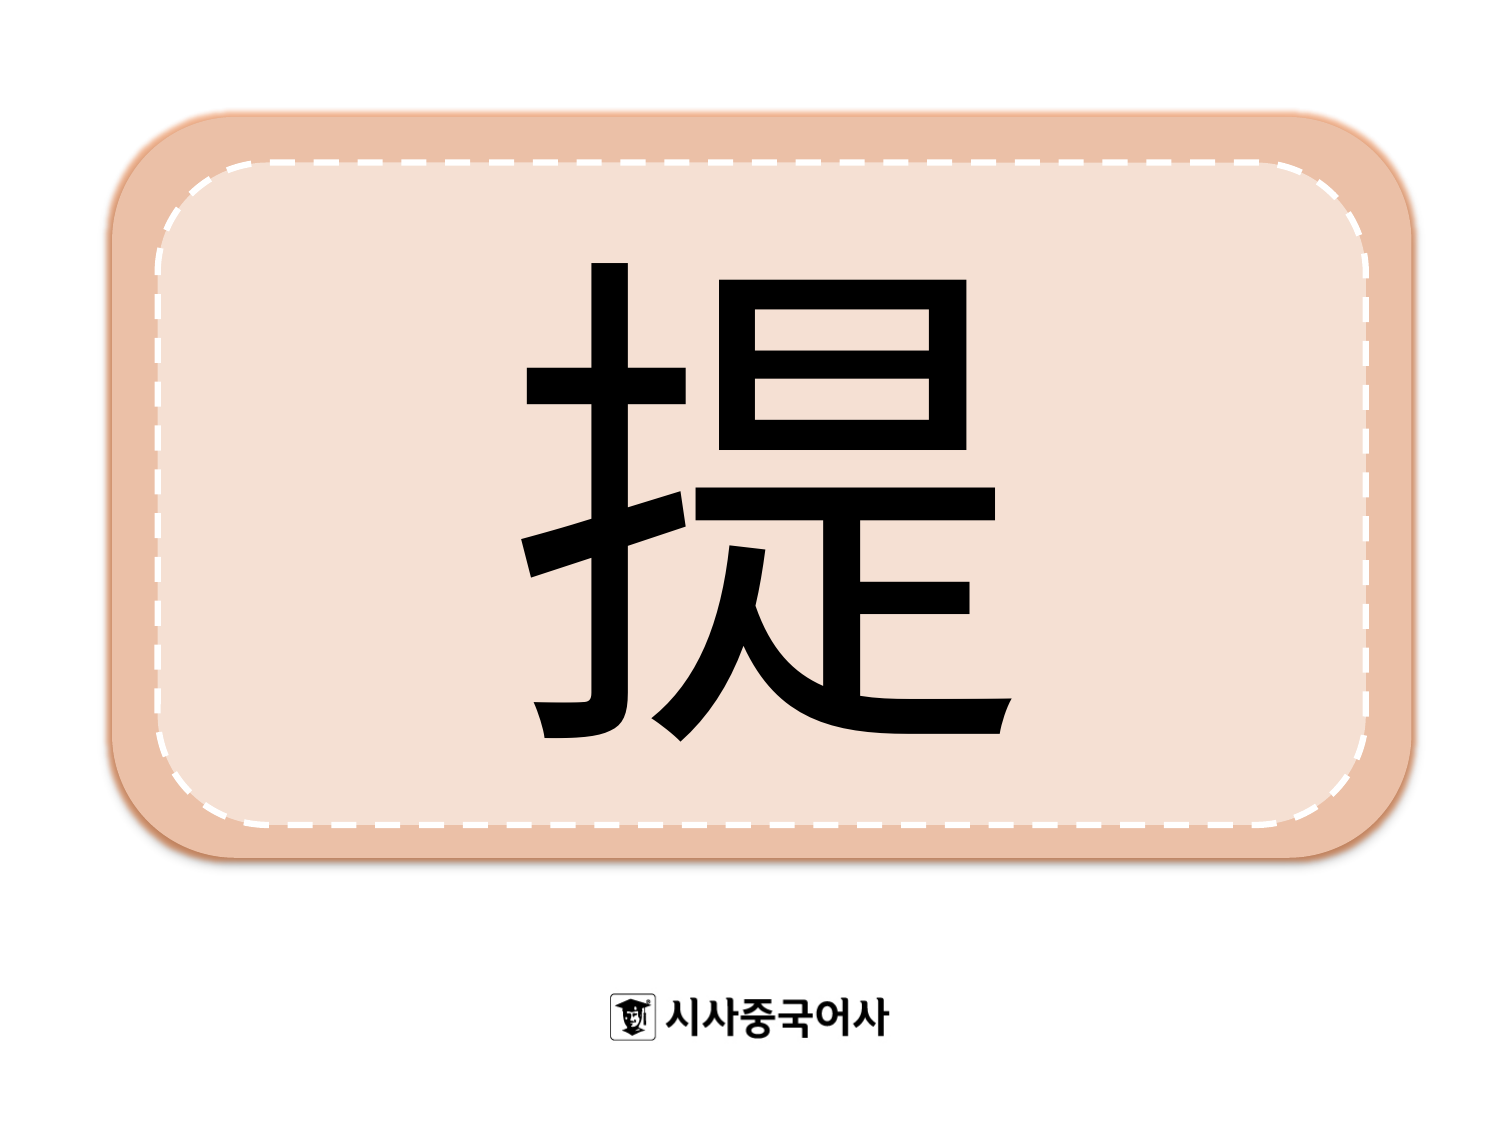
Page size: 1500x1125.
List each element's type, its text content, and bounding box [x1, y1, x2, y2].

text_box 提 [162, 160, 1371, 824]
picture [602, 987, 898, 1047]
